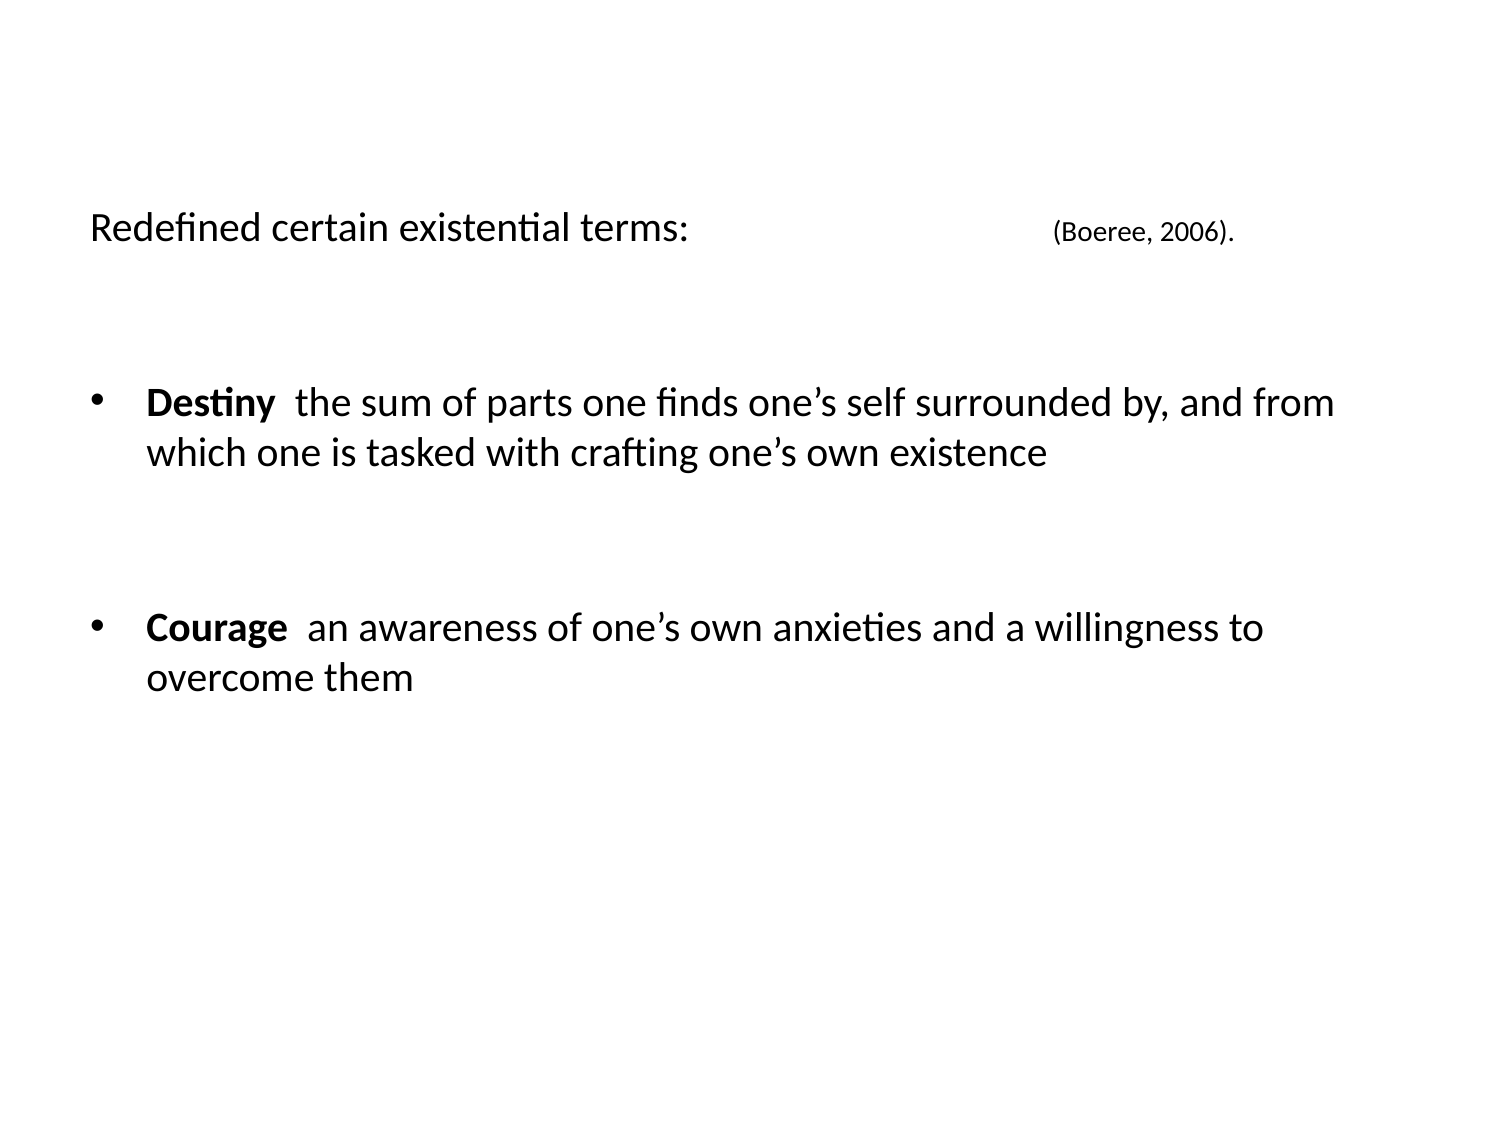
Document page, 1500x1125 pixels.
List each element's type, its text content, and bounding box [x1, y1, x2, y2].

list Redefined certain existential terms: (Boeree, 2006). Destiny the sum of parts one finds one’s self surrounded by, and from which one is tasked with crafting one’s own existence Courage an awareness of one’s own anxieties and a willingness to overcome them [75, 75, 1425, 1005]
